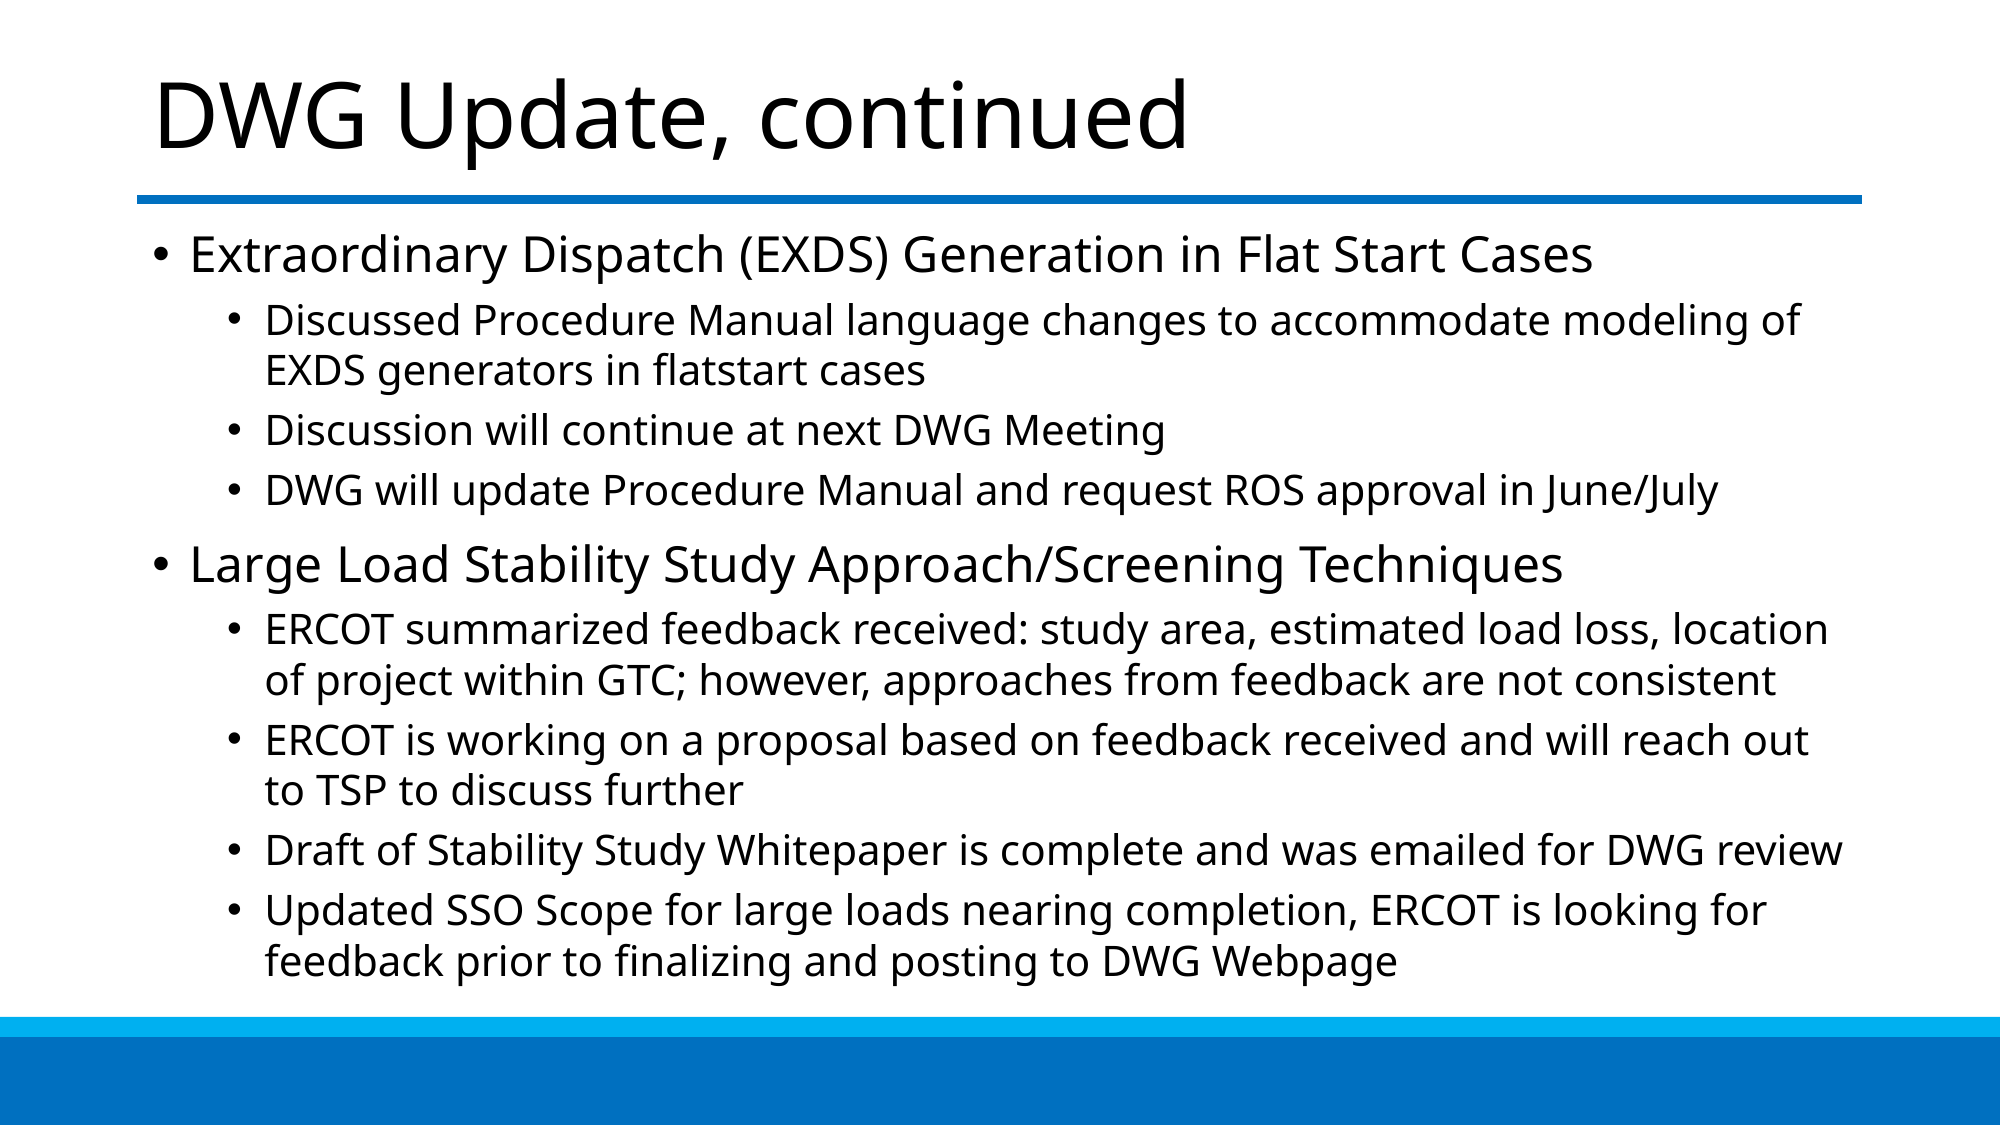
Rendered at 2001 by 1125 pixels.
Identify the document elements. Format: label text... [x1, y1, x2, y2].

list Extraordinary Dispatch (EXDS) Generation in Flat Start Cases Discussed Procedure Manual language changes to accommodate modeling of EXDS generators in flatstart cases Discussion will continue at next DWG Meeting DWG will update Procedure Manual and request ROS approval in June/July Large Load Stability Study Approach/Screening Techniques ERCOT summarized feedback received: study area, estimated load loss, location of project within GTC; however, approaches from feedback are not consistent ERCOT is working on a proposal based on feedback received and will reach out to TSP to discuss further Draft of Stability Study Whitepaper is complete and was emailed for DWG review Updated SSO Scope for large loads nearing completion, ERCOT is looking for feedback prior to finalizing and posting to DWG Webpage [137, 222, 1863, 1014]
title DWG Update, continued [137, 59, 1863, 178]
